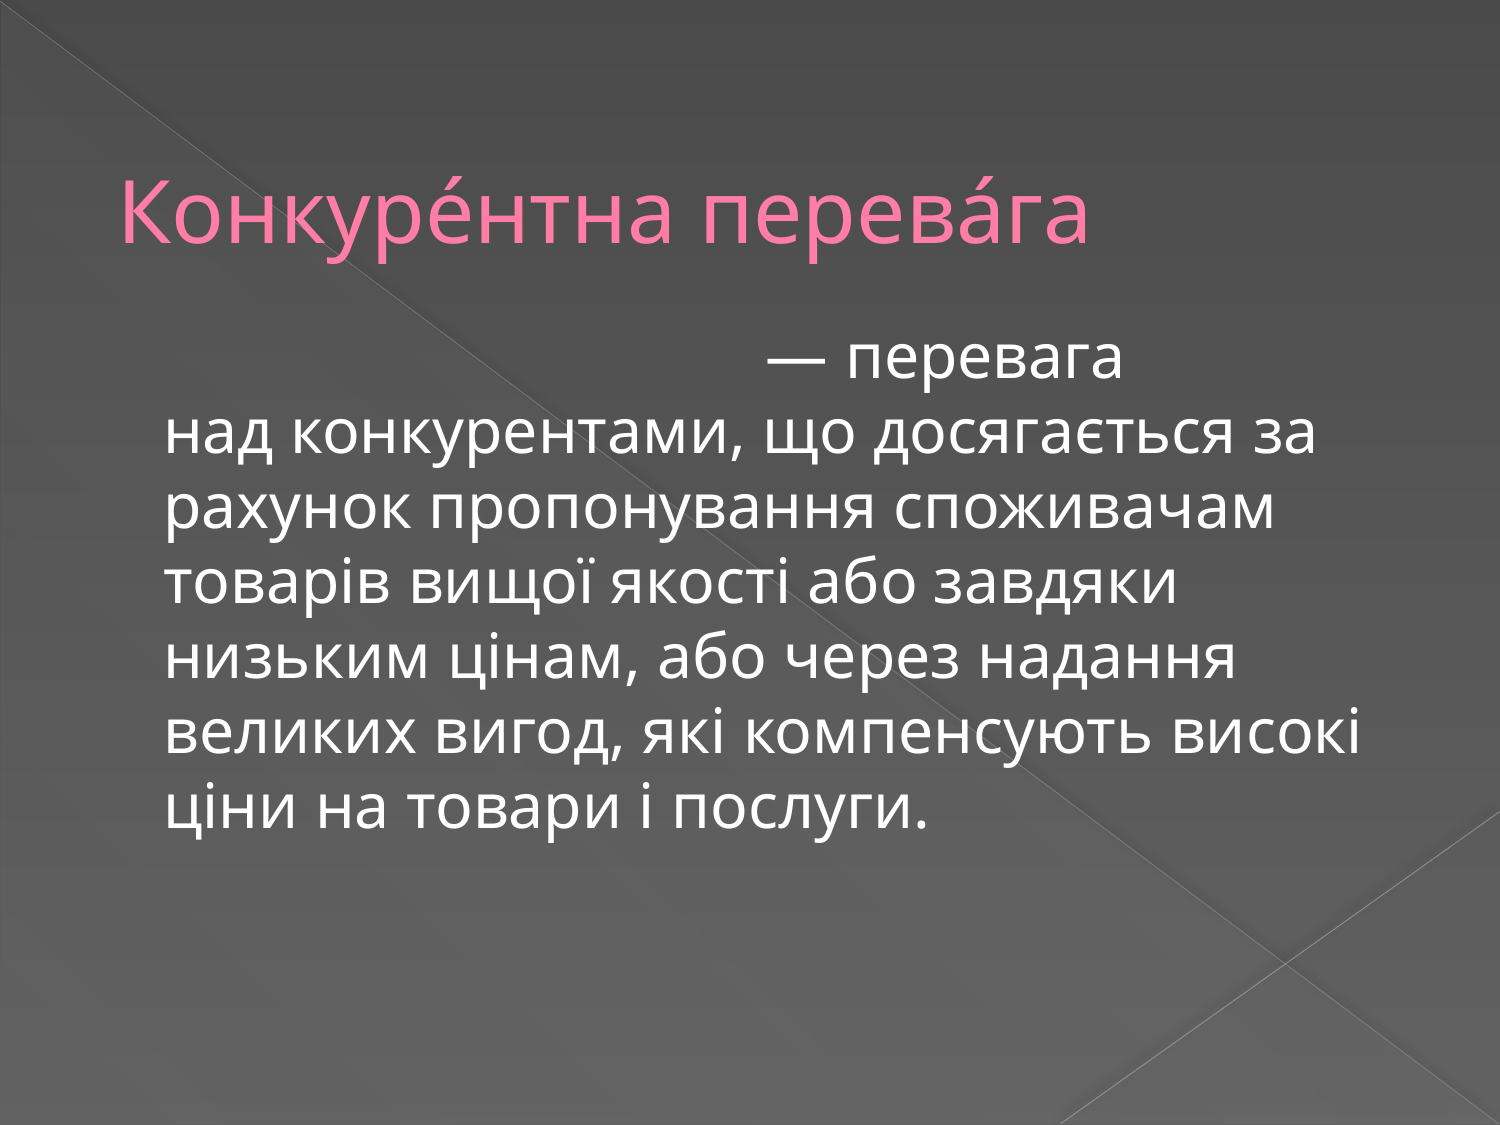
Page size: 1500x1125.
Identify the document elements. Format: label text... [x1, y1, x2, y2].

list — перевага над конкурентами, що досягається за рахунок пропонування споживачам товарів вищої якості або завдяки низьким цінам, або через надання великих вигод, які компенсують високі ціни на товари і послуги. [75, 308, 1425, 1059]
title Конкуре́нтна перева́га [23, 93, 1179, 324]
